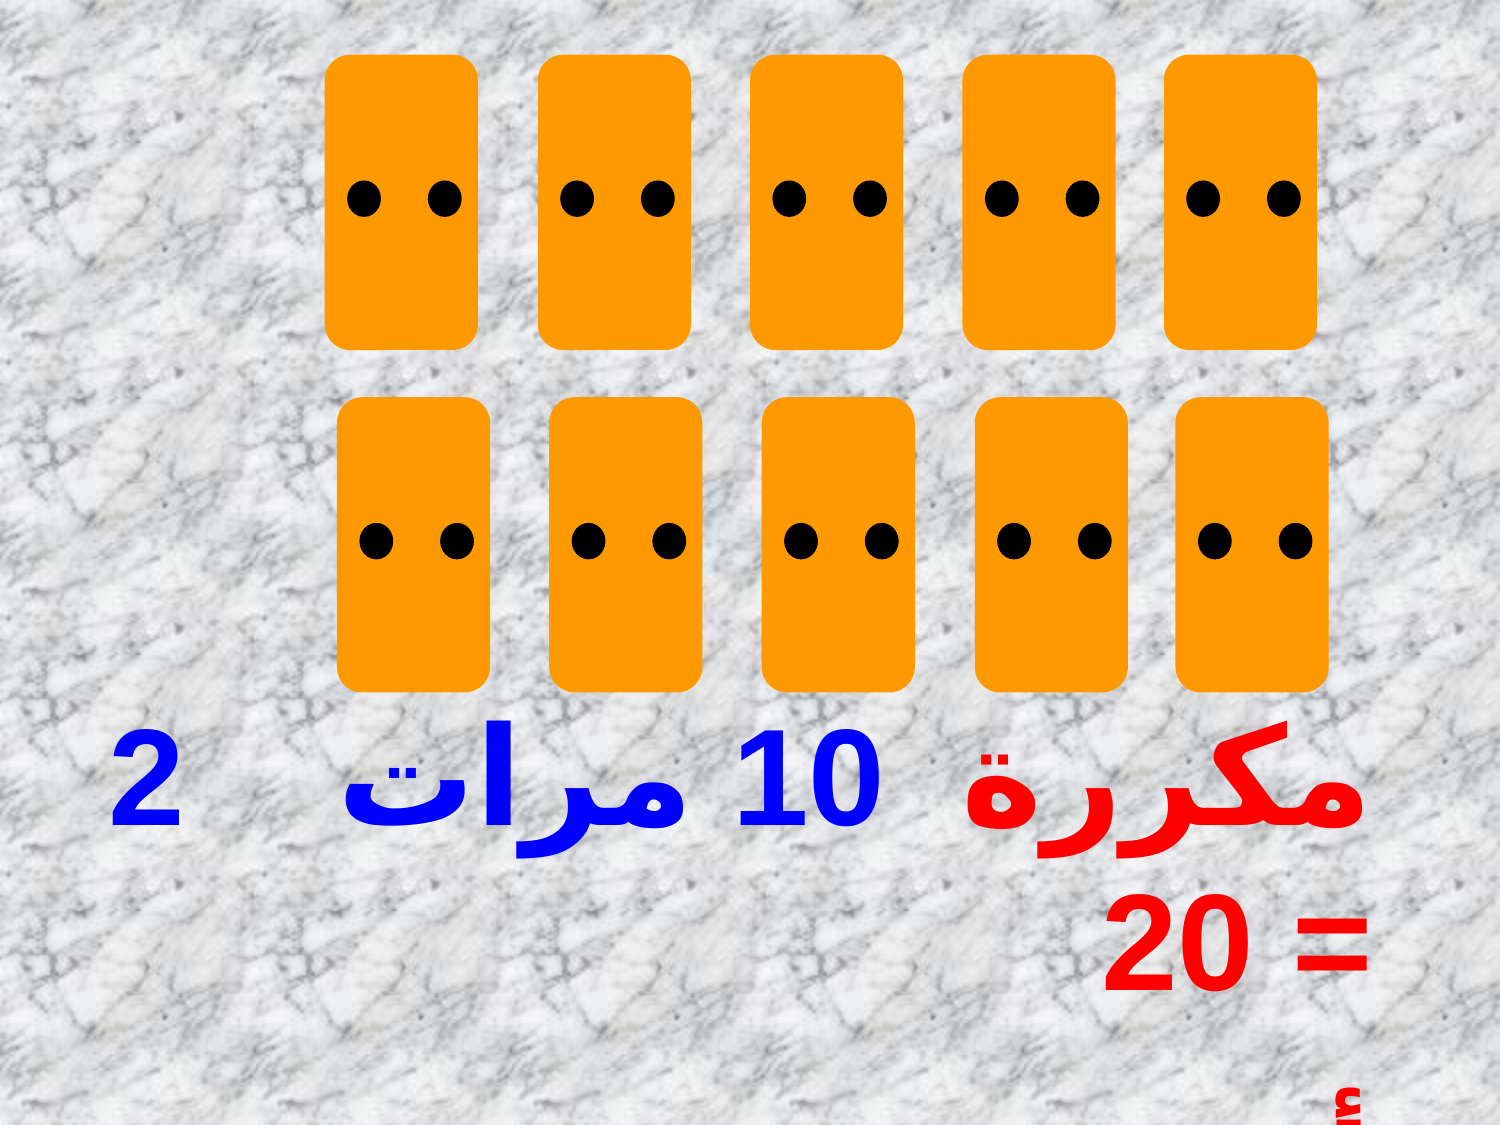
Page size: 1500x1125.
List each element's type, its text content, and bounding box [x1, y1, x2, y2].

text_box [1163, 54, 1317, 350]
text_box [962, 54, 1116, 350]
text_box 2 مكررة 10 مرات = 20 أي : 2 × 10 = 20 [0, 680, 1388, 1125]
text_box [1175, 397, 1329, 693]
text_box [537, 54, 691, 350]
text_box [336, 397, 491, 693]
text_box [549, 397, 703, 693]
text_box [749, 54, 904, 350]
picture [0, 0, 1500, 1125]
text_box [324, 54, 478, 350]
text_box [761, 397, 915, 693]
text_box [974, 397, 1128, 693]
